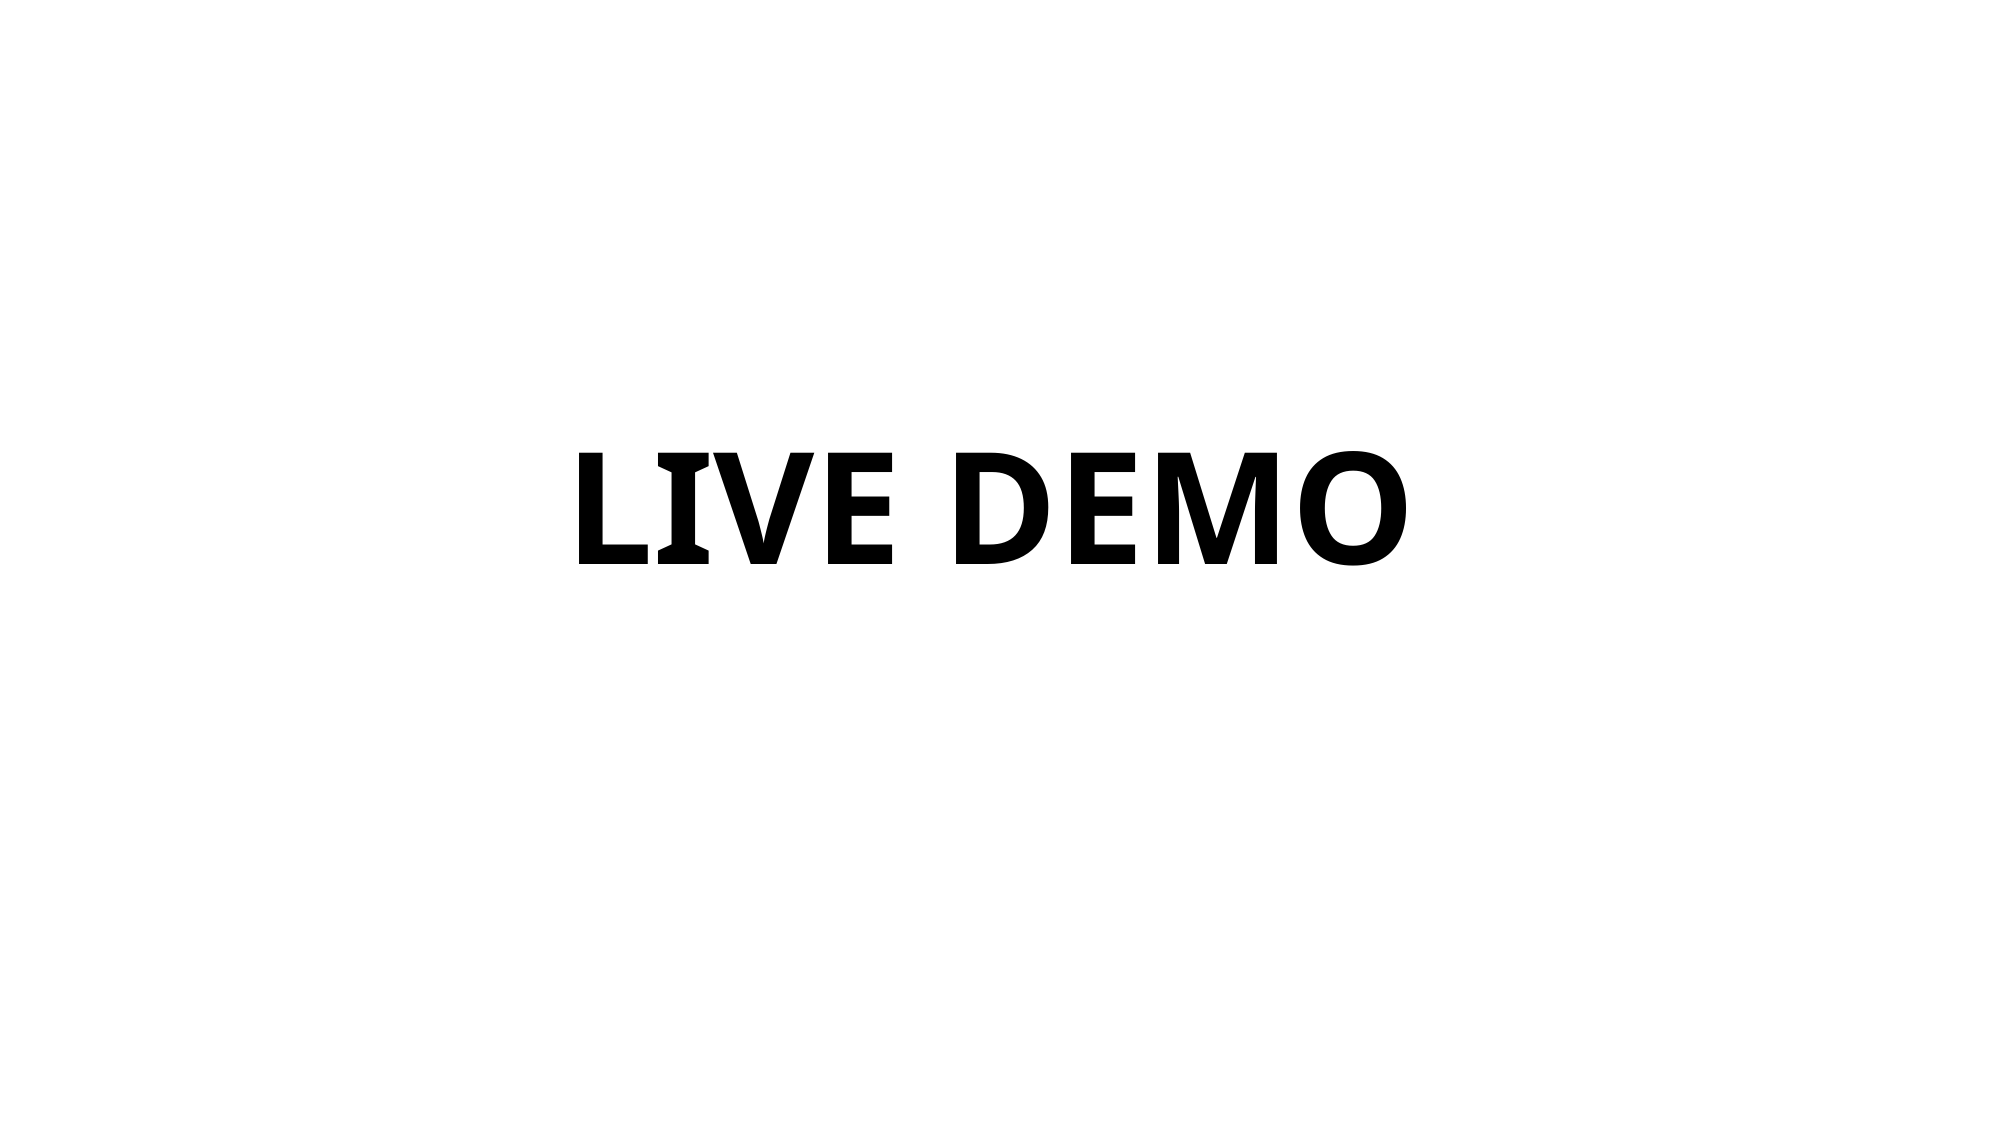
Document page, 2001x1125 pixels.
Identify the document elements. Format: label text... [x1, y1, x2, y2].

title LIVE DEMO [550, 405, 1474, 624]
